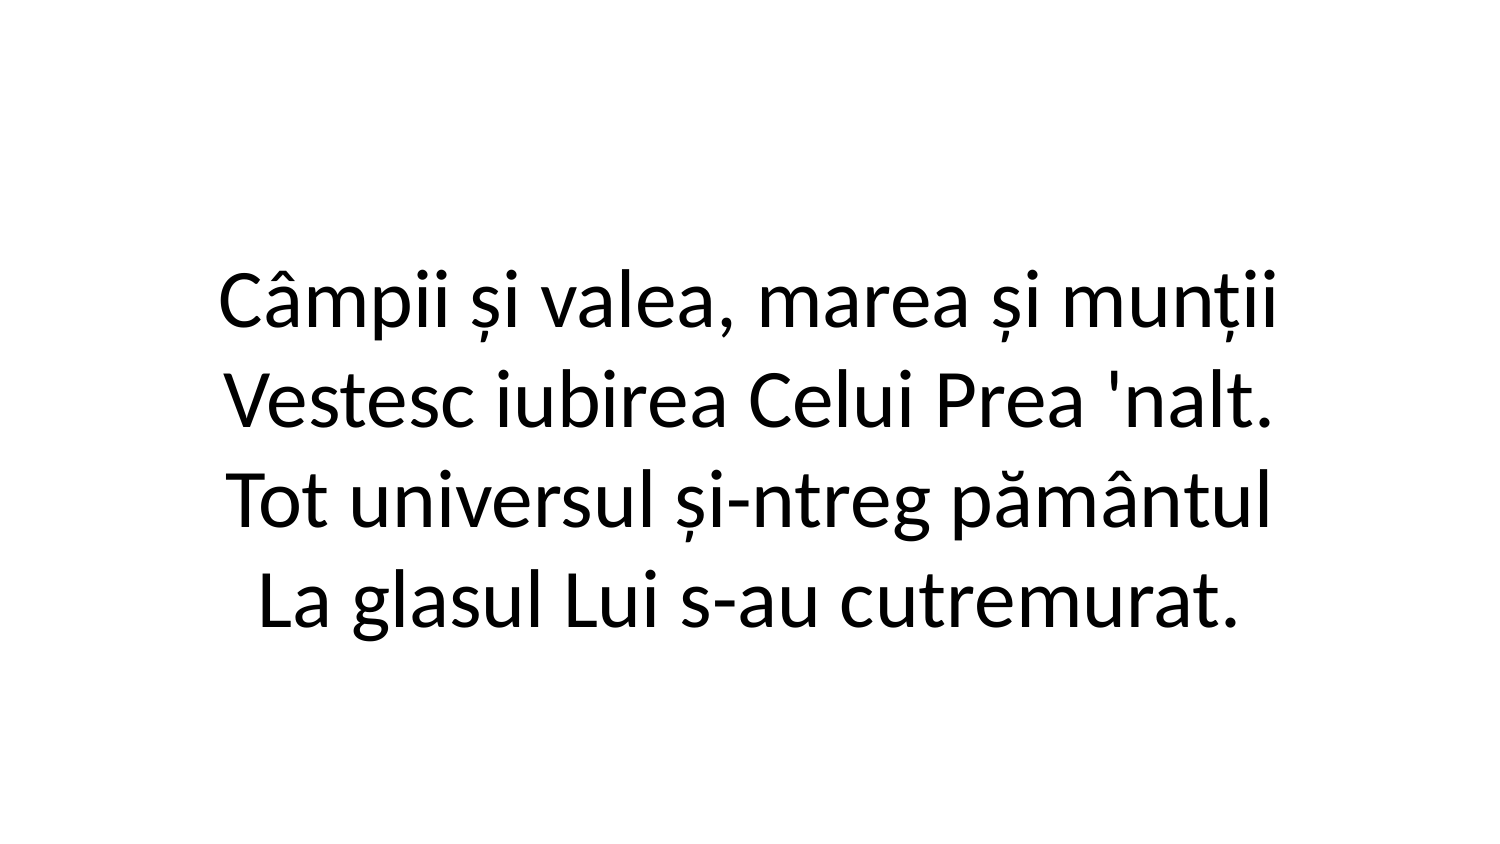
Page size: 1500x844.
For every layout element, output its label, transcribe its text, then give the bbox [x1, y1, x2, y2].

text_box Câmpii și valea, marea și munții Vestesc iubirea Celui Prea 'nalt. Tot universul și-ntreg pământul La glasul Lui s-au cutremurat. [203, 192, 1297, 652]
